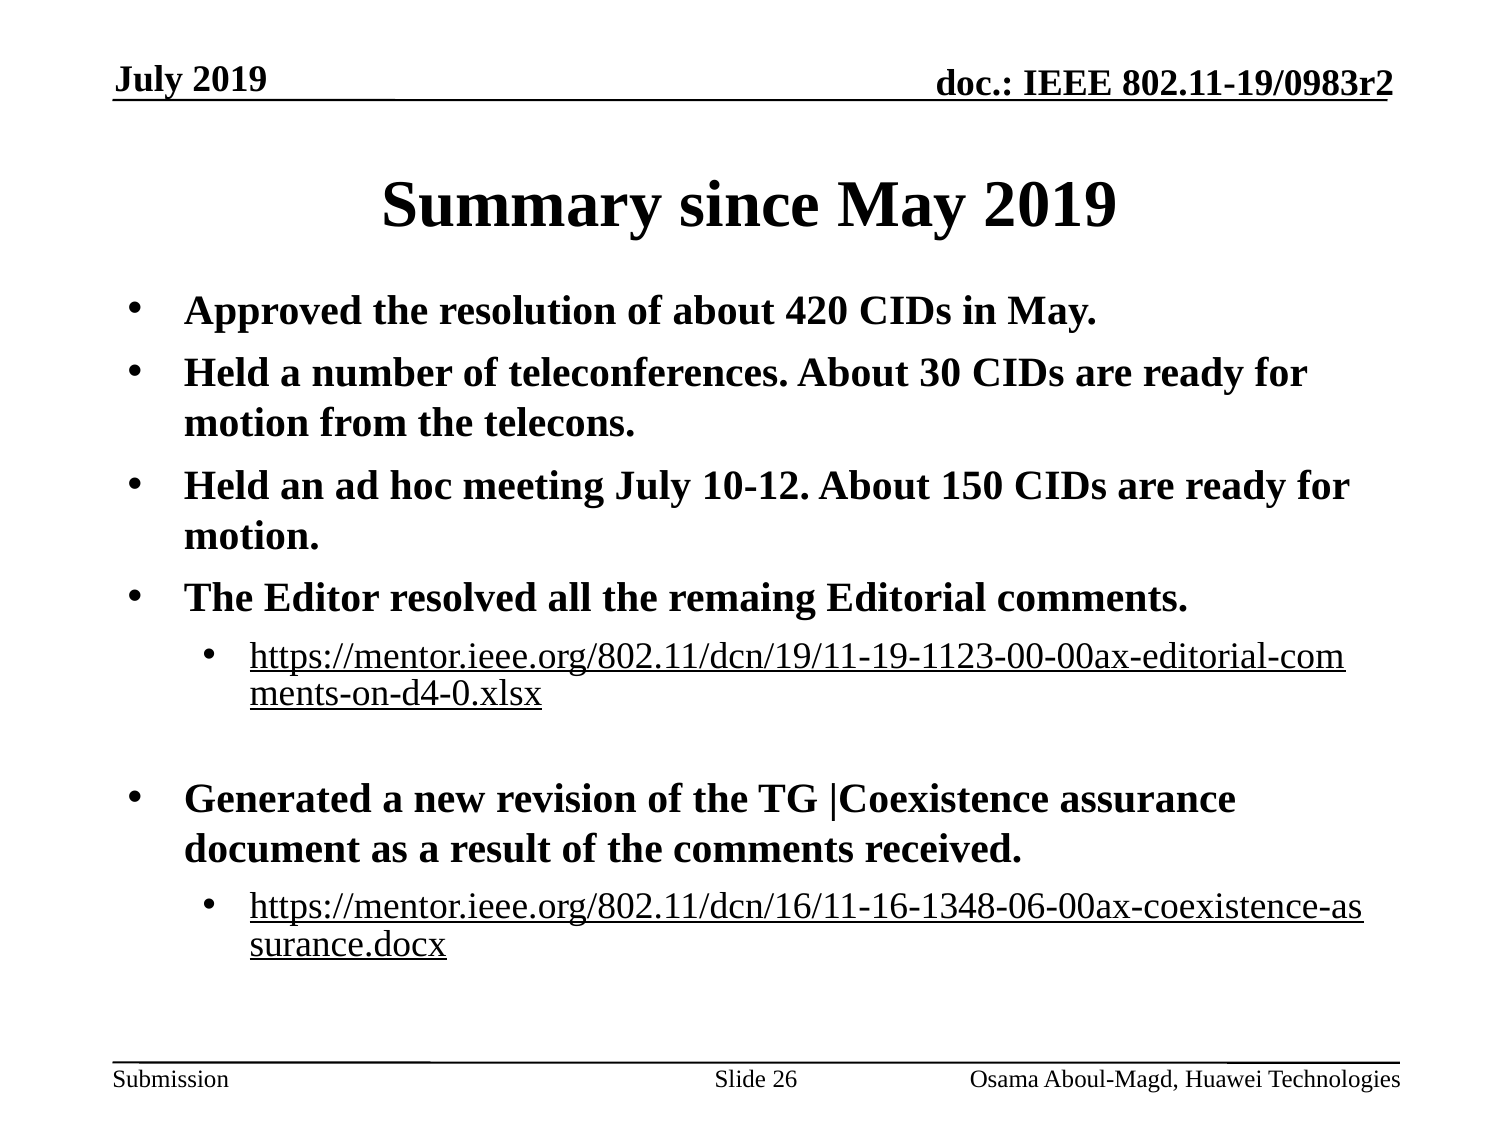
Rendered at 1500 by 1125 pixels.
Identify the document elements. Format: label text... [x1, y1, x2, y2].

footer Osama Aboul-Magd, Huawei Technologies [878, 1061, 1402, 1093]
list Approved the resolution of about 420 CIDs in May. Held a number of teleconferences. About 30 CIDs are ready for motion from the telecons. Held an ad hoc meeting July 10-12. About 150 CIDs are ready for motion. The Editor resolved all the remaing Editorial comments. https://mentor.ieee.org/802.11/dcn/19/11-19-1123-00-00ax-editorial-comments-on-d4-0.xlsx Generated a new revision of the TG |Coexistence assurance document as a result of the comments received. https://mentor.ieee.org/802.11/dcn/16/11-16-1348-06-00ax-coexistence-assurance.docx [112, 274, 1388, 950]
slide_number Slide 26 [712, 1061, 800, 1123]
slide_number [114, 54, 423, 100]
title Summary since May 2019 [112, 112, 1388, 274]
